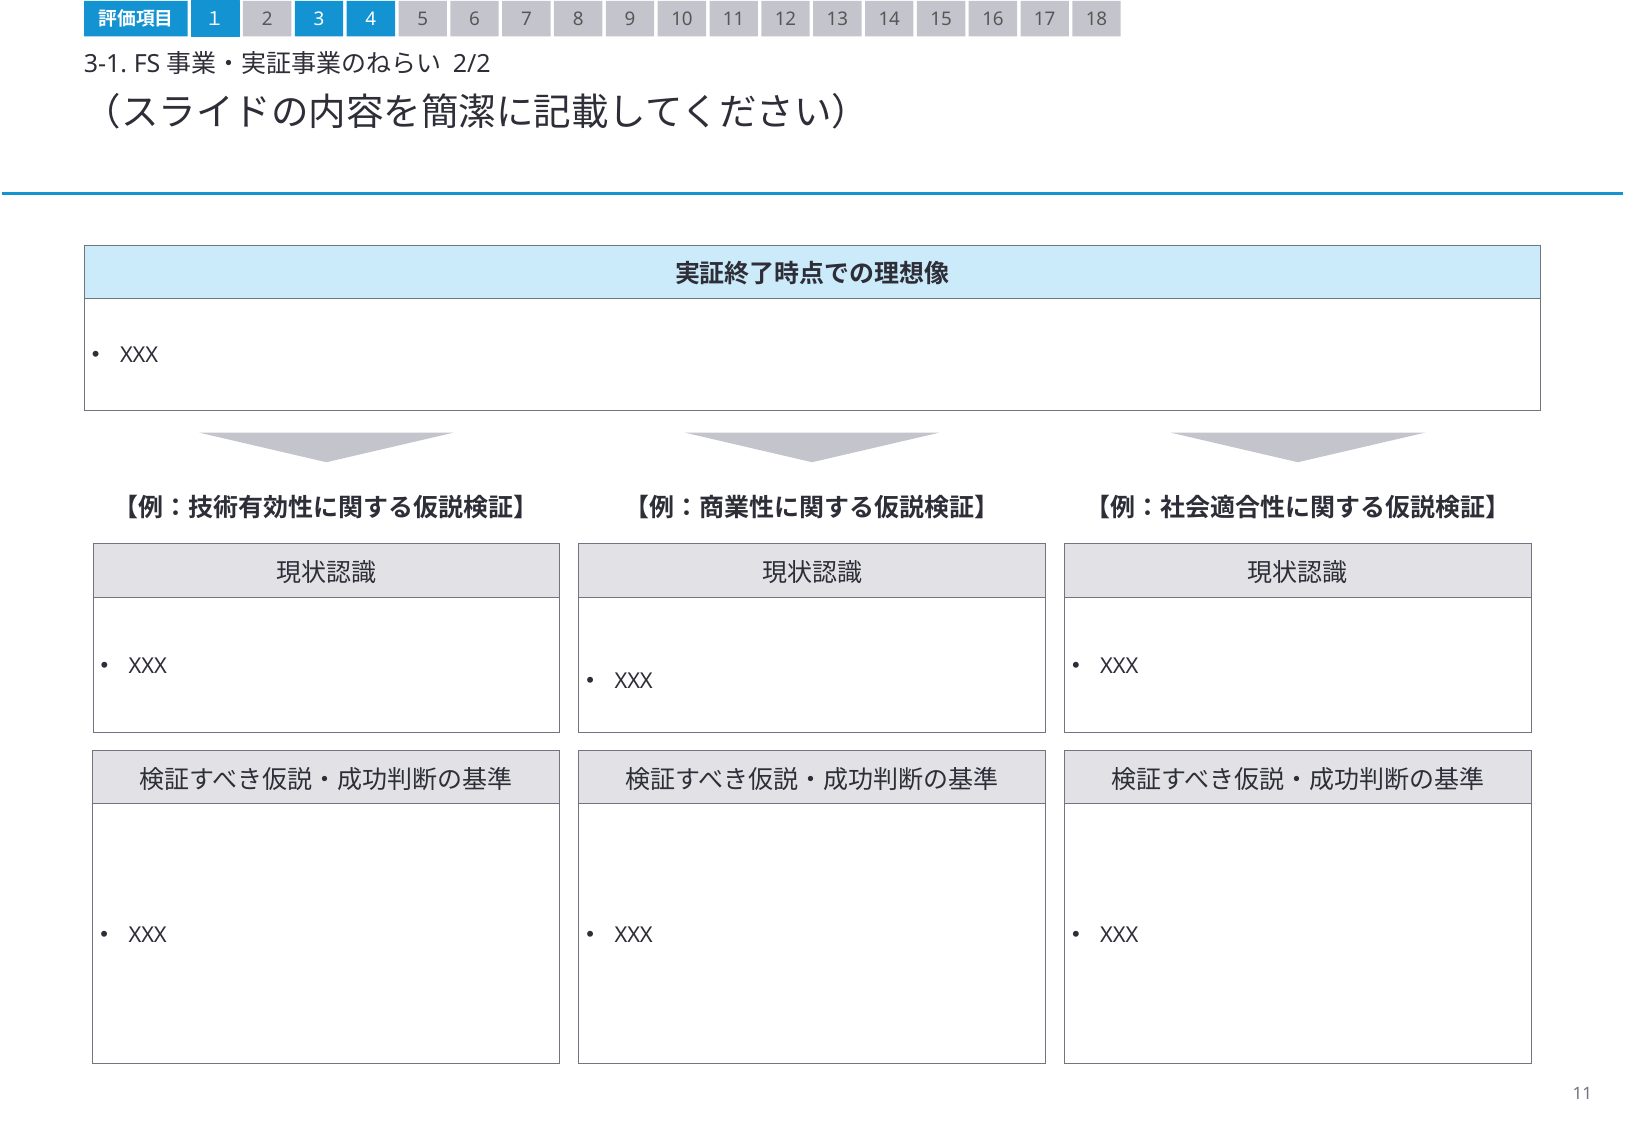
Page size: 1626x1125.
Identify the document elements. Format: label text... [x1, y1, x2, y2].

table_cell XXX [579, 598, 1045, 732]
table_header 実証終了時点での理想像 [85, 246, 1540, 298]
text_box 【例：社会適合性に関する仮説検証】 [1055, 484, 1541, 526]
text_box [684, 431, 940, 464]
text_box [83, 0, 1122, 37]
text_box 【例：商業性に関する仮説検証】 [569, 484, 1055, 526]
text_box [1170, 431, 1426, 464]
table_cell XXX [93, 804, 559, 1063]
table_header 現状認識 [579, 544, 1045, 597]
table_cell XXX [85, 299, 1540, 410]
table_cell XXX [94, 598, 559, 732]
table_header 現状認識 [94, 544, 559, 597]
table_header 検証すべき仮説・成功判断の基準 [1065, 751, 1531, 803]
table_header 検証すべき仮説・成功判断の基準 [579, 751, 1045, 803]
text_box [198, 431, 455, 464]
table_header 現状認識 [1065, 544, 1531, 597]
text_box 【例：技術有効性に関する仮説検証】 [83, 484, 569, 526]
table_header 検証すべき仮説・成功判断の基準 [93, 751, 559, 803]
table_cell XXX [579, 804, 1045, 1063]
table_cell XXX [1065, 804, 1531, 1063]
list （スライドの内容を簡潔に記載してください） [84, 83, 1543, 183]
table_cell XXX [1065, 598, 1531, 732]
list 3-1. FS事業・実証事業のねらい 2/2 [84, 40, 1543, 82]
